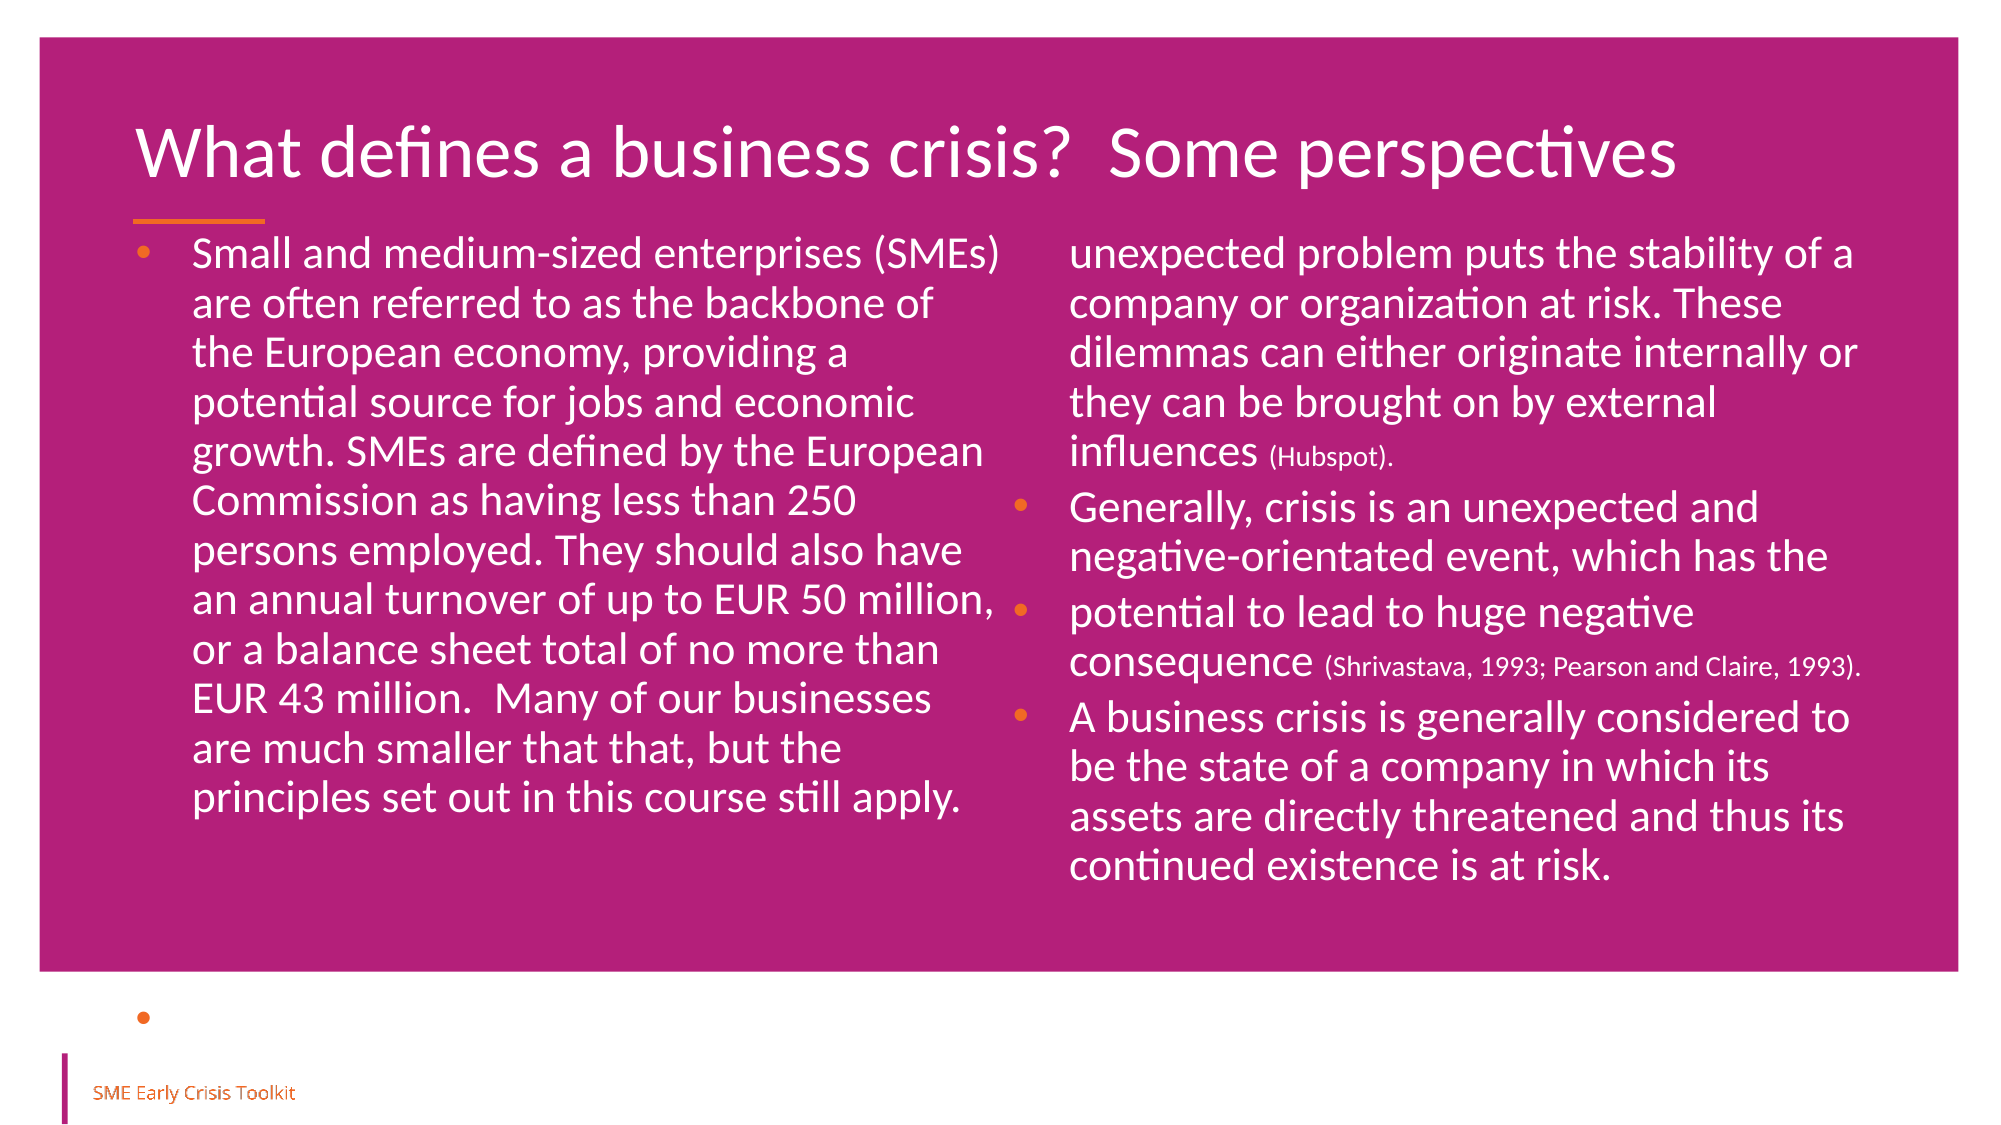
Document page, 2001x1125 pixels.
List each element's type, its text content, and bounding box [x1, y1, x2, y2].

list Small and medium-sized enterprises (SMEs) are often referred to as the backbone of the European economy, providing a potential source for jobs and economic growth. SMEs are defined by the European Commission as having less than 250 persons employed. They should also have an annual turnover of up to EUR 50 million, or a balance sheet total of no more than EUR 43 million. Many of our businesses are much smaller that that, but the principles set out in this course still apply. A business crisis occurs when an unexpected problem puts the stability of a company or organization at risk. These dilemmas can either originate internally or they can be brought on by external influences (Hubspot). Generally, crisis is an unexpected and negative-orientated event, which has the potential to lead to huge negative consequence (Shrivastava, 1993; Pearson and Claire, 1993). A business crisis is generally considered to be the state of a company in which its assets are directly threatened and thus its continued existence is at risk. [120, 221, 1894, 866]
list What defines a business crisis? Some perspectives [120, 105, 1894, 201]
picture [83, 1080, 295, 1104]
